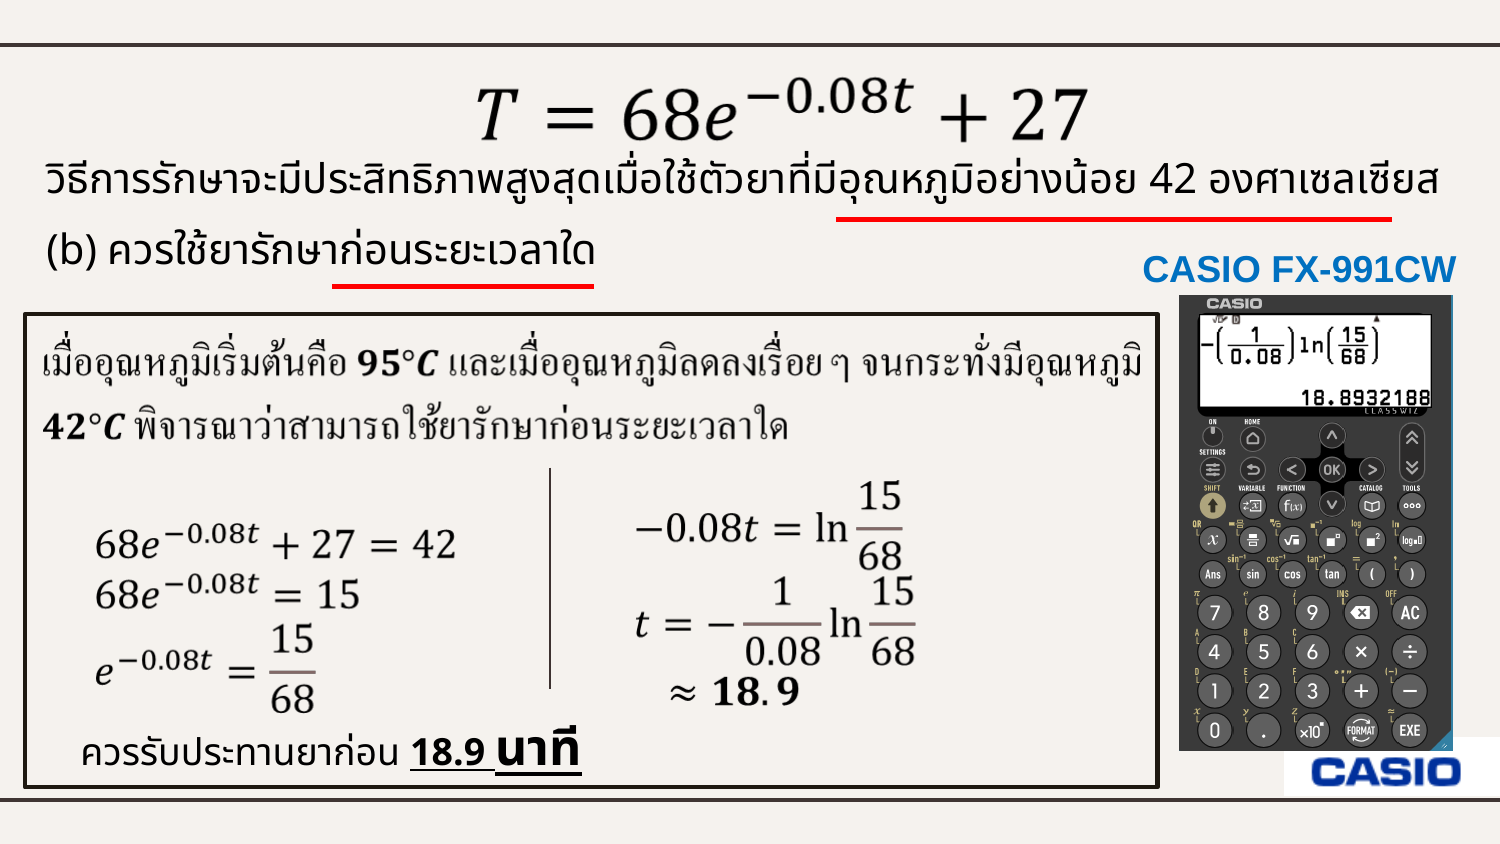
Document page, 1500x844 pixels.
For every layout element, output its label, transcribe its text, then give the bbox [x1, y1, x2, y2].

text_box วิธีการรักษาจะมีประสิทธิภาพสูงสุดเมื่อใช้ตัวยาที่มีอุณหภูมิอย่างน้อย 42 องศาเซลเซียส [31, 136, 1500, 209]
text_box [386, 30, 1180, 136]
text_box CASIO FX-991CW [1127, 237, 1500, 298]
text_box [24, 314, 1158, 788]
text_box ควรรับประทานยาก่อน 18.9 นาที [65, 699, 1193, 784]
text_box [618, 467, 1174, 699]
text_box [79, 509, 554, 699]
picture [1179, 295, 1500, 796]
text_box [27, 324, 1159, 468]
text_box (b) ควรใช้ยารักษาก่อนระยะเวลาใด [31, 209, 1297, 281]
